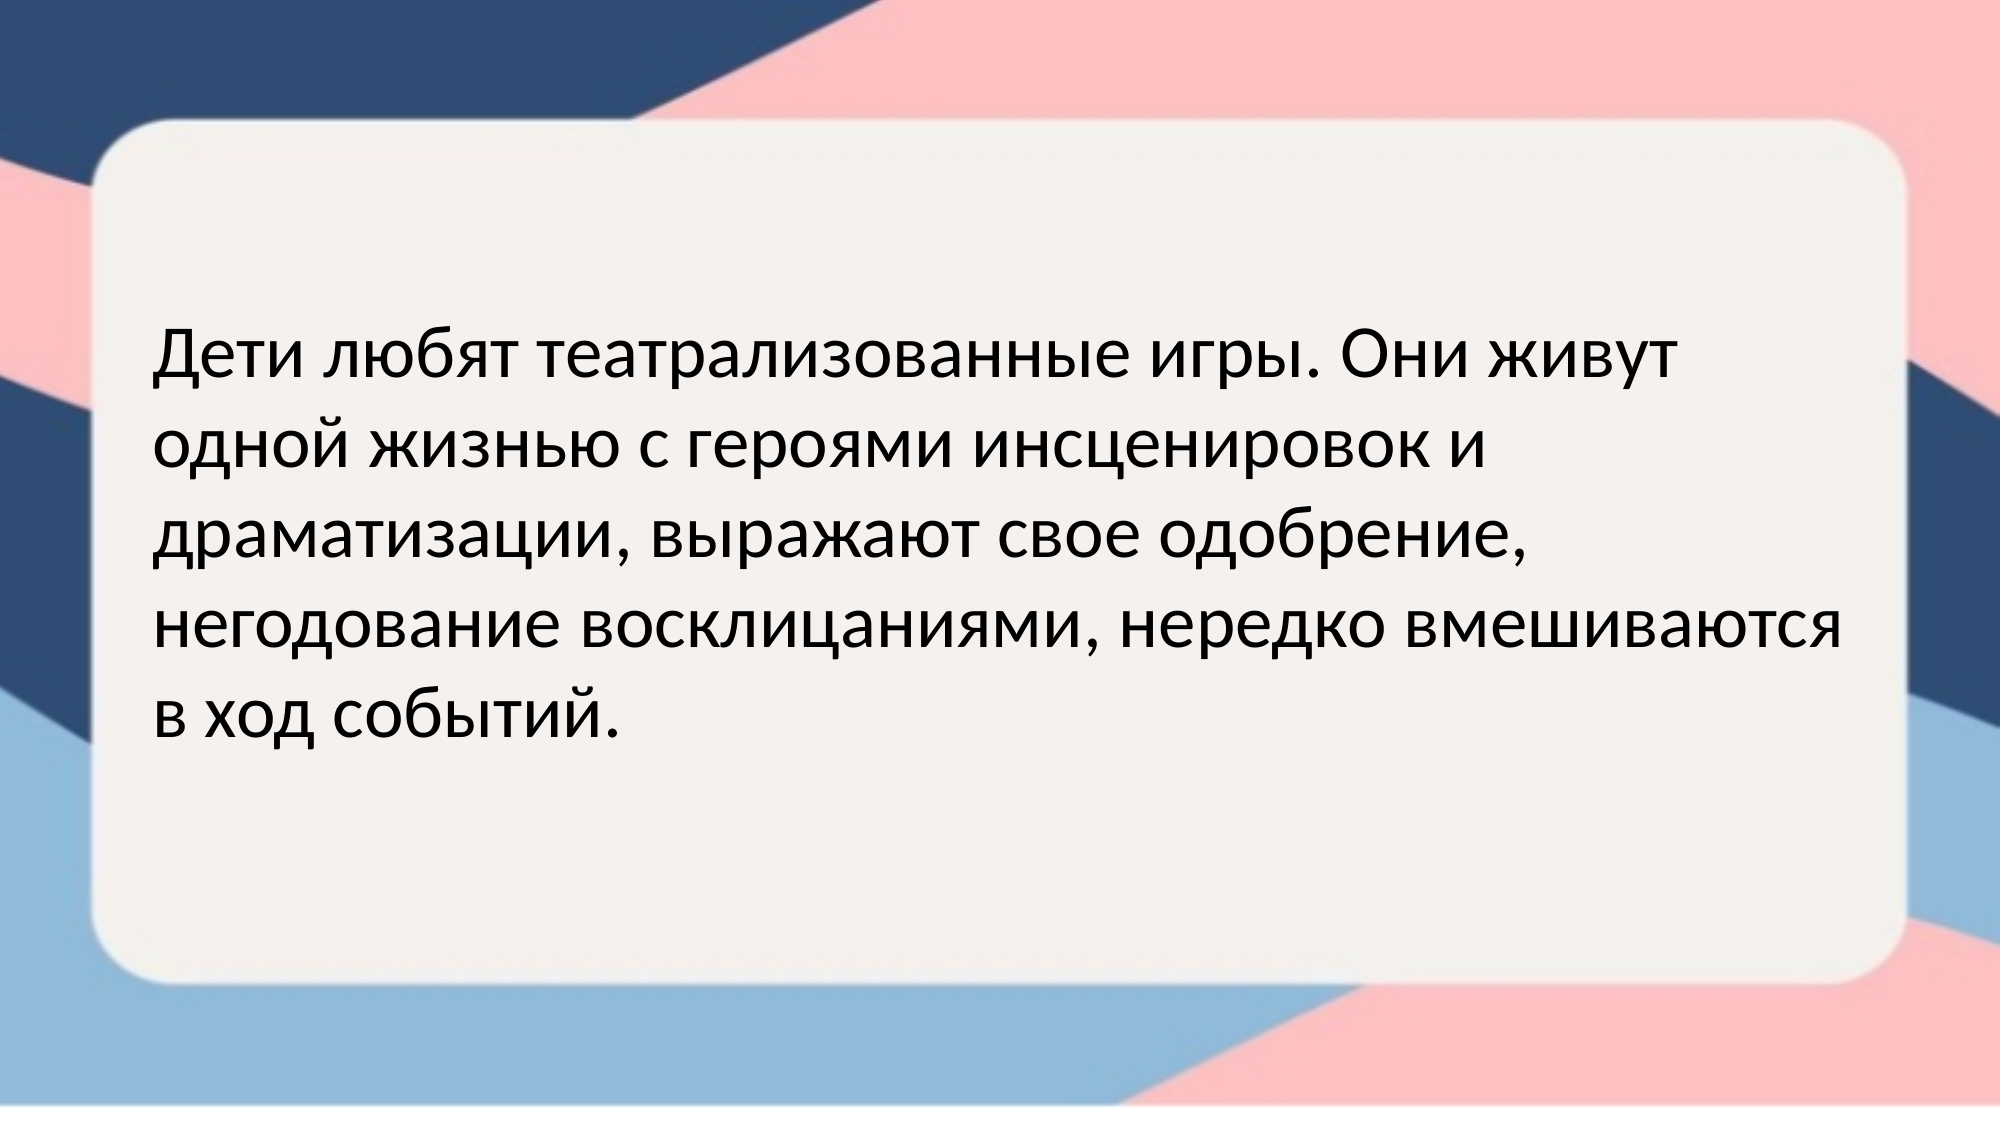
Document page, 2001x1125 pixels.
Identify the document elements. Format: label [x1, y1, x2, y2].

list [0, 0, 2000, 1125]
